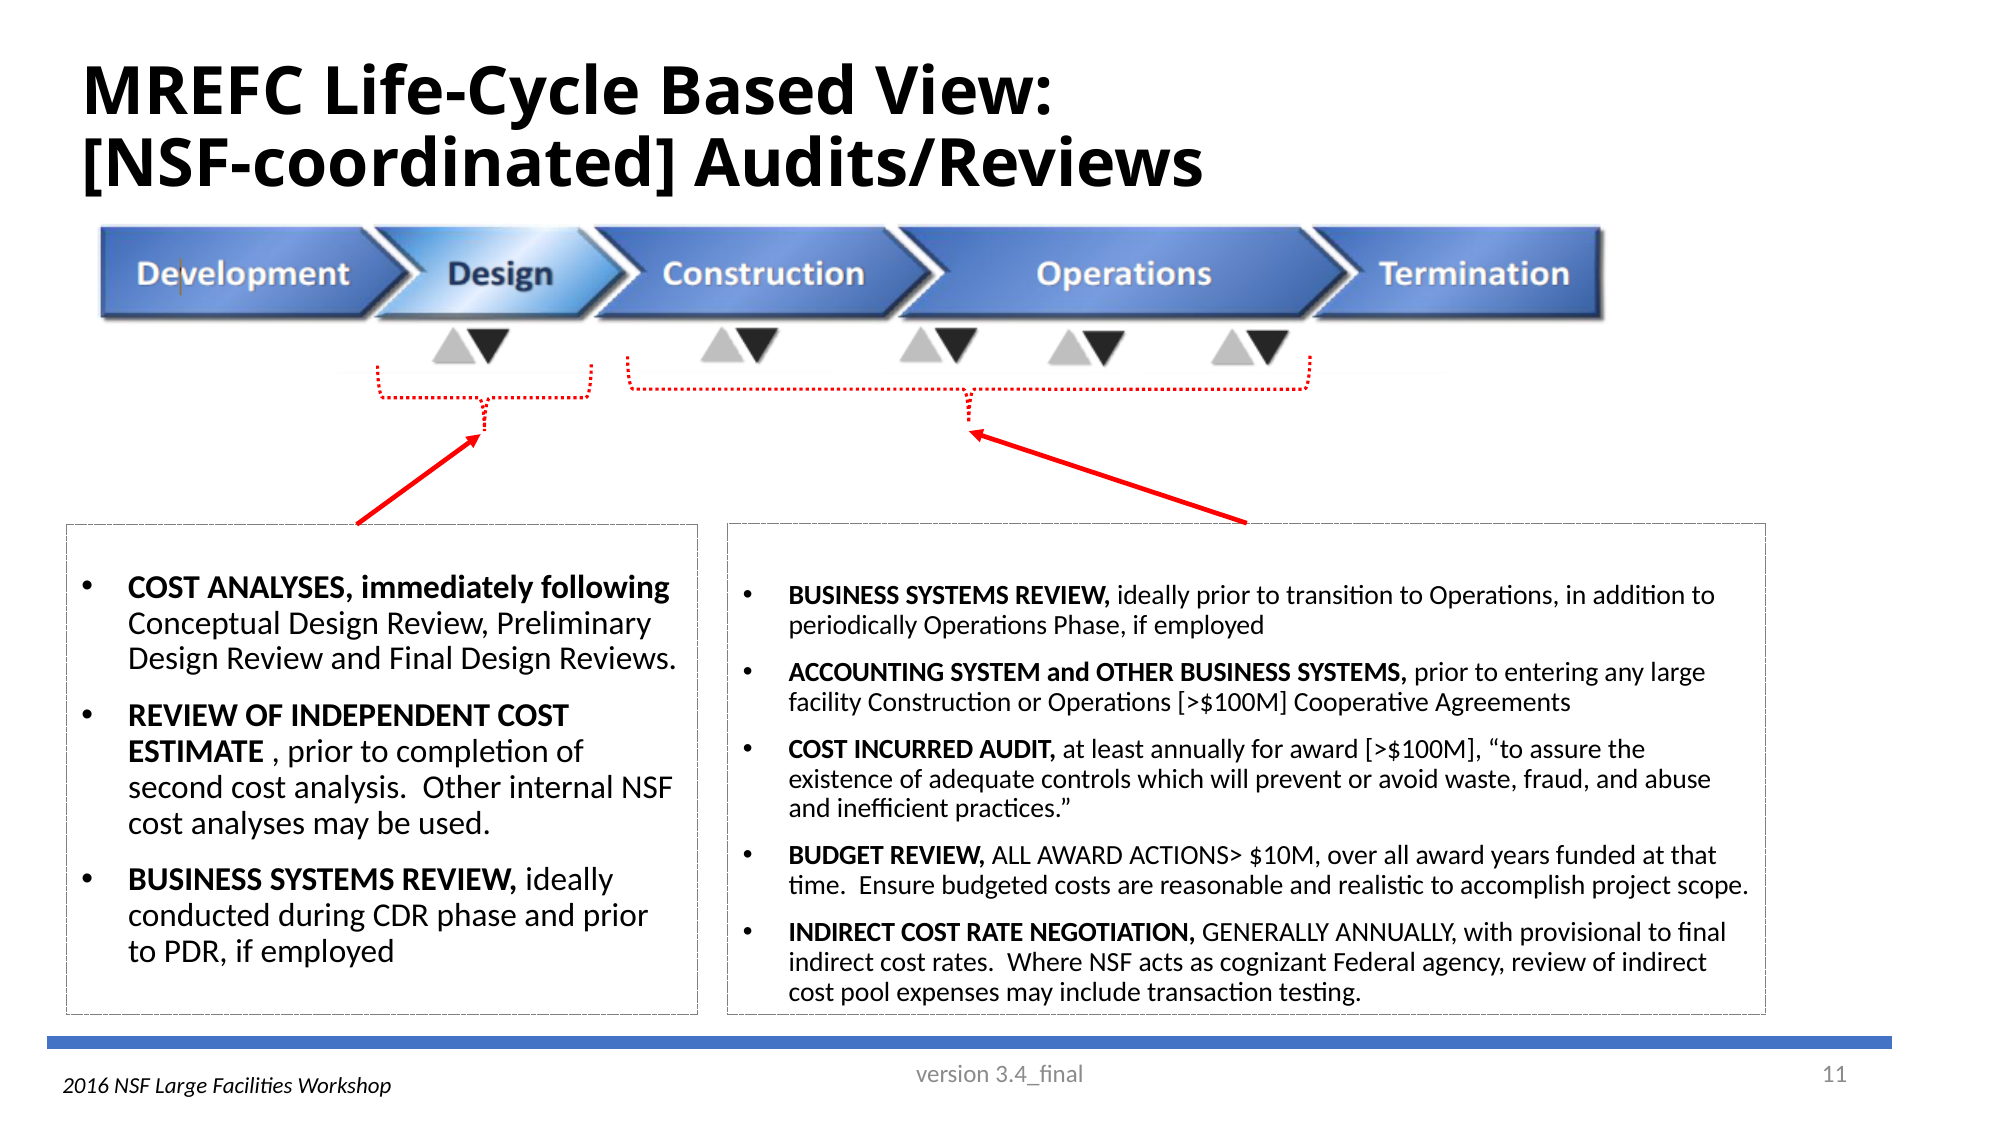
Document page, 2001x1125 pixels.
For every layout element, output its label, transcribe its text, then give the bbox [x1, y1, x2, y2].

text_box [968, 431, 1247, 524]
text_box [356, 434, 481, 525]
list COST ANALYSES, immediately following Conceptual Design Review, Preliminary Design Review and Final Design Reviews. REVIEW OF INDEPENDENT COST ESTIMATE , prior to completion of second cost analysis. Other internal NSF cost analyses may be used. BUSINESS SYSTEMS REVIEW, ideally conducted during CDR phase and prior to PDR, if employed [66, 524, 698, 1015]
text_box BUSINESS SYSTEMS REVIEW, ideally prior to transition to Operations, in addition to periodically Operations Phase, if employed ACCOUNTING SYSTEM and OTHER BUSINESS SYSTEMS, prior to entering any large facility Construction or Operations [>$100M] Cooperative Agreements COST INCURRED AUDIT, at least annually for award [>$100M], “to assure the existence of adequate controls which will prevent or avoid waste, fraud, and abuse and inefficient practices.” BUDGET REVIEW, ALL AWARD ACTIONS> $10M, over all award years funded at that time. Ensure budgeted costs are reasonable and realistic to accomplish project scope. INDIRECT COST RATE NEGOTIATION, GENERALLY ANNUALLY, with provisional to final indirect cost rates. Where NSF acts as cognizant Federal agency, review of indirect cost pool expenses may include transaction testing. [727, 523, 1766, 1015]
title MREFC Life-Cycle Based View: [NSF-coordinated] Audits/Reviews [66, 20, 1792, 239]
footer version 3.4_final [662, 1043, 1338, 1103]
slide_number 11 [1412, 1049, 1863, 1103]
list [39, 202, 1635, 374]
text_box 2016 NSF Large Facilities Workshop [47, 1062, 498, 1105]
text_box [627, 374, 1310, 423]
text_box [377, 374, 592, 432]
